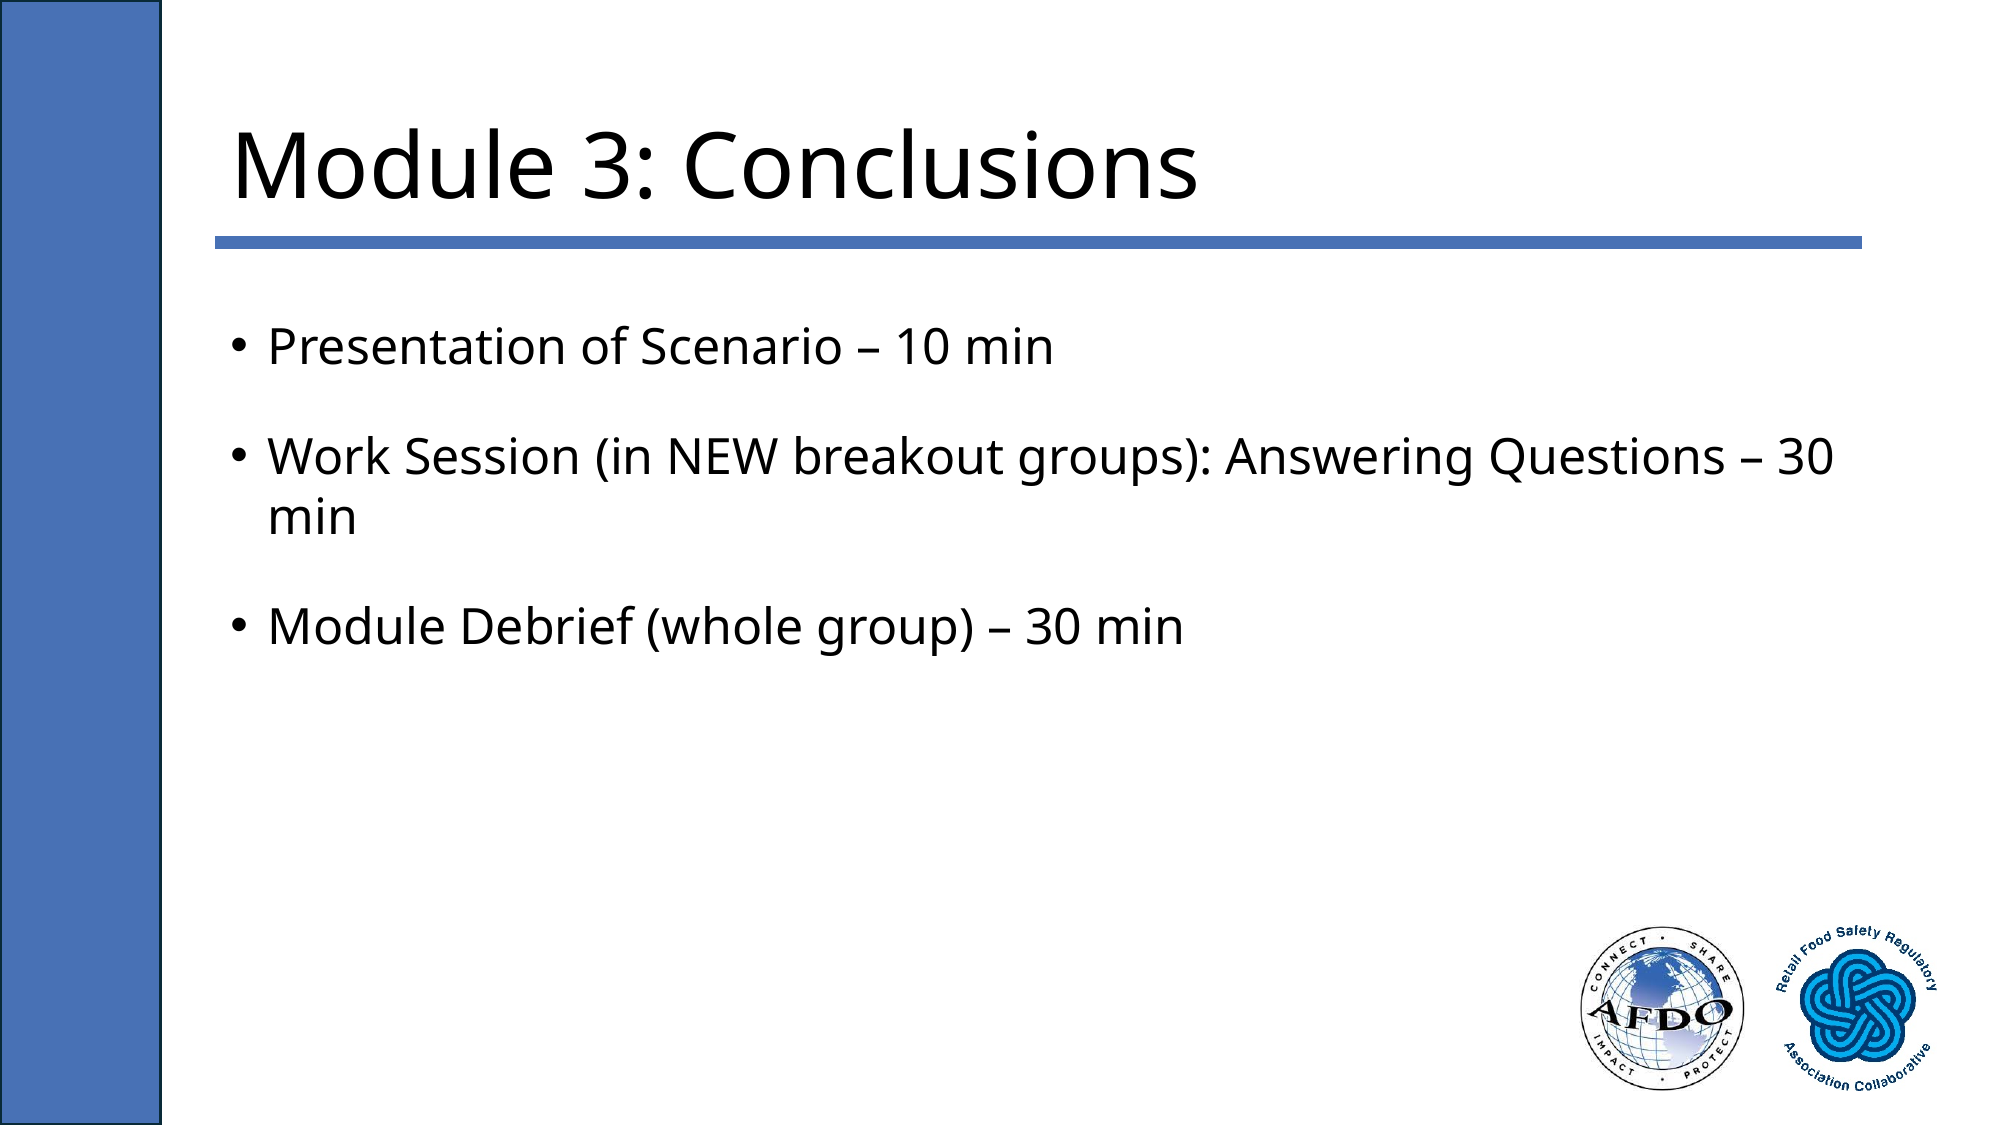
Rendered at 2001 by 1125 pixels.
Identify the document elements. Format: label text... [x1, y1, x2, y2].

picture [1776, 925, 1937, 1091]
picture [1579, 925, 1745, 1091]
title Module 3: Conclusions [215, 110, 1863, 227]
list Presentation of Scenario – 10 min Work Session (in NEW breakout groups): Answering Questions – 30 min Module Debrief (whole group) – 30 min [215, 306, 1863, 691]
